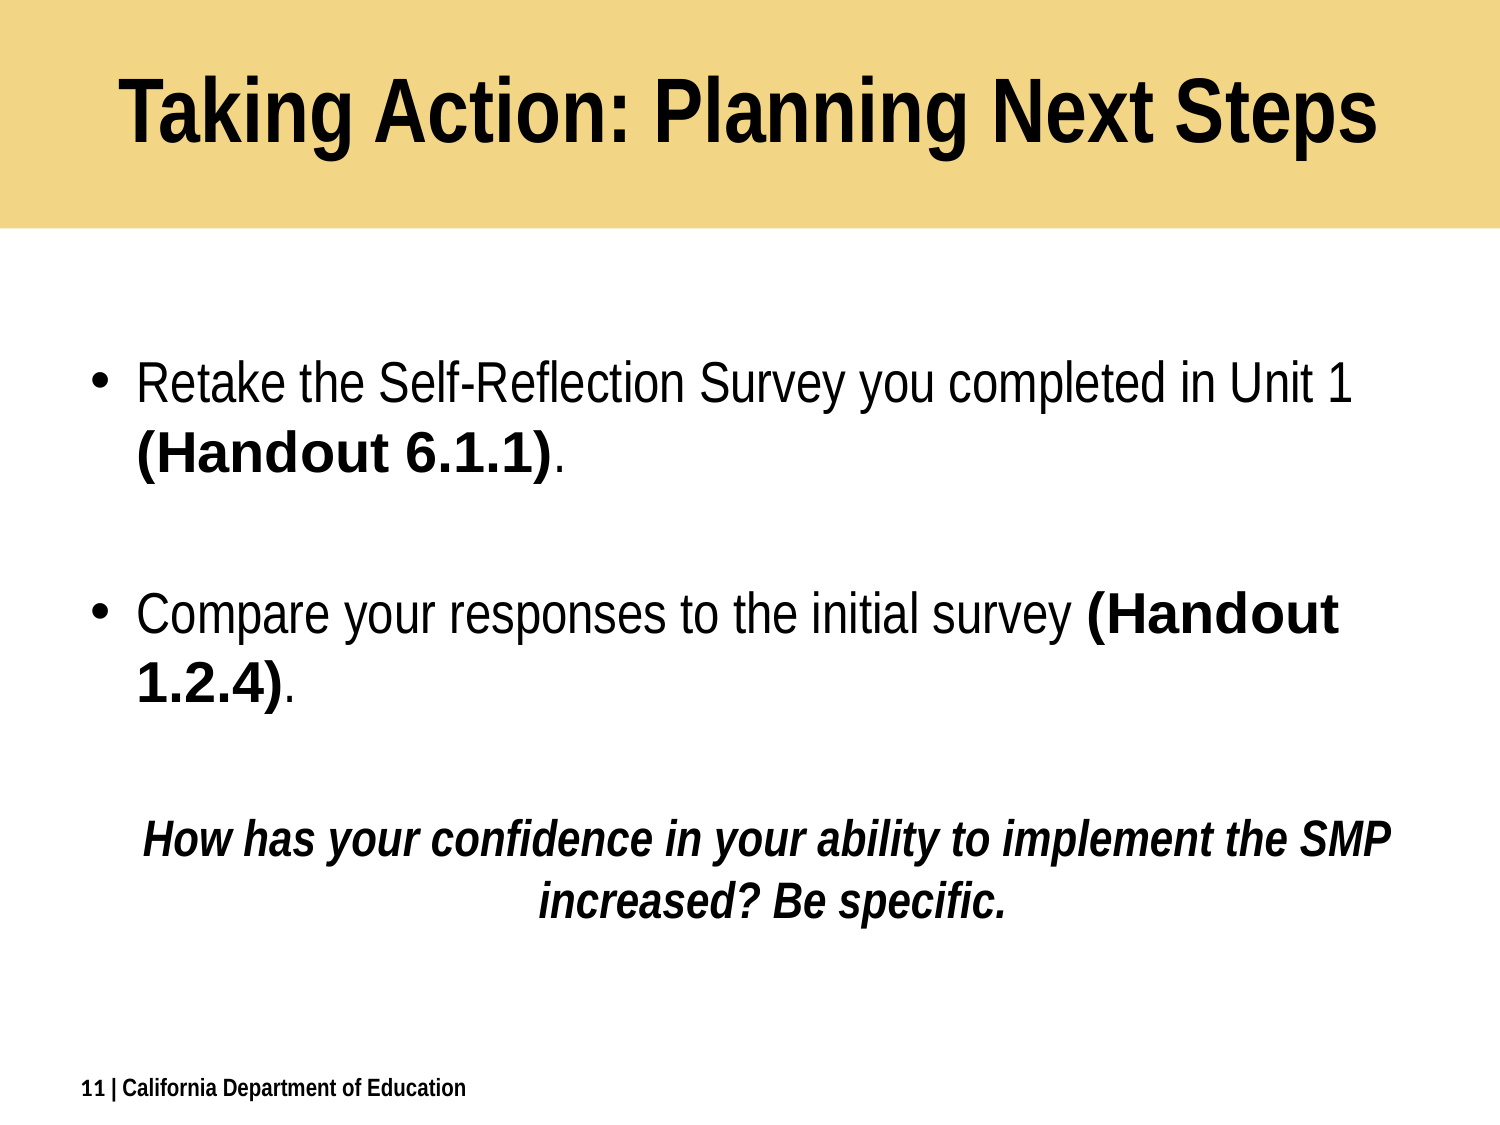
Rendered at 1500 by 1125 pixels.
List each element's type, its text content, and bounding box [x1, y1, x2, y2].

title Taking Action: Planning Next Steps [75, 11, 1425, 200]
text_box 11 [55, 1063, 96, 1124]
list Retake the Self-Reflection Survey you completed in Unit 1 (Handout 6.1.1). Compare your responses to the initial survey (Handout 1.2.4). How has your confidence in your ability to implement the SMP increased? Be specific. [75, 264, 1425, 1017]
text_box | California Department of Education [96, 1063, 699, 1124]
